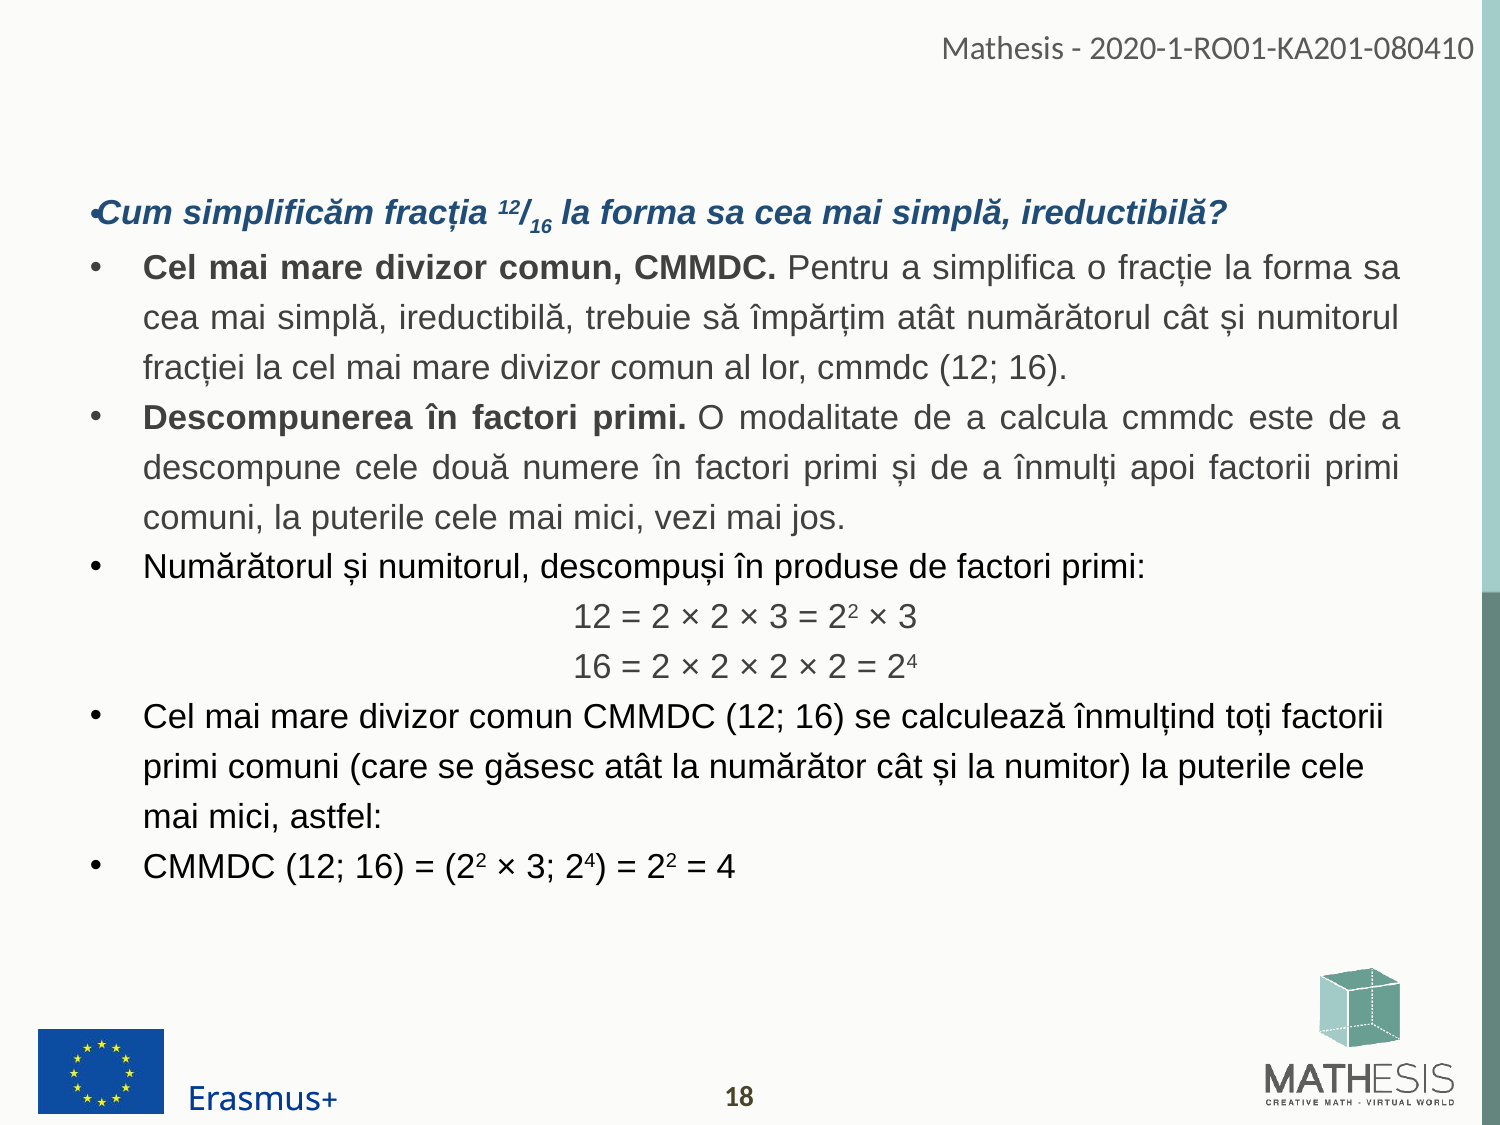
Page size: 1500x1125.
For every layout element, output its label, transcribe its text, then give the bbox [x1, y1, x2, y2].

list Cum simplificăm fracția 12/16 la forma sa cea mai simplă, ireductibilă? Cel mai mare divizor comun, CMMDC. Pentru a simplifica o fracție la forma sa cea mai simplă, ireductibilă, trebuie să împărțim atât numărătorul cât și numitorul fracției la cel mai mare divizor comun al lor, cmmdc (12; 16). Descompunerea în factori primi. O modalitate de a calcula cmmdc este de a descompune cele două numere în factori primi și de a înmulți apoi factorii primi comuni, la puterile cele mai mici, vezi mai jos. Numărătorul și numitorul, descompuși în produse de factori primi: 12 = 2 × 2 × 3 = 22 × 3 16 = 2 × 2 × 2 × 2 = 24 Cel mai mare divizor comun CMMDC (12; 16) se calculează înmulțind toți factorii primi comuni (care se găsesc atât la numărător cât și la numitor) la puterile cele mai mici, astfel: CMMDC (12; 16) = (22 × 3; 24) = 22 = 4 [75, 173, 1425, 916]
picture [38, 1029, 164, 1114]
